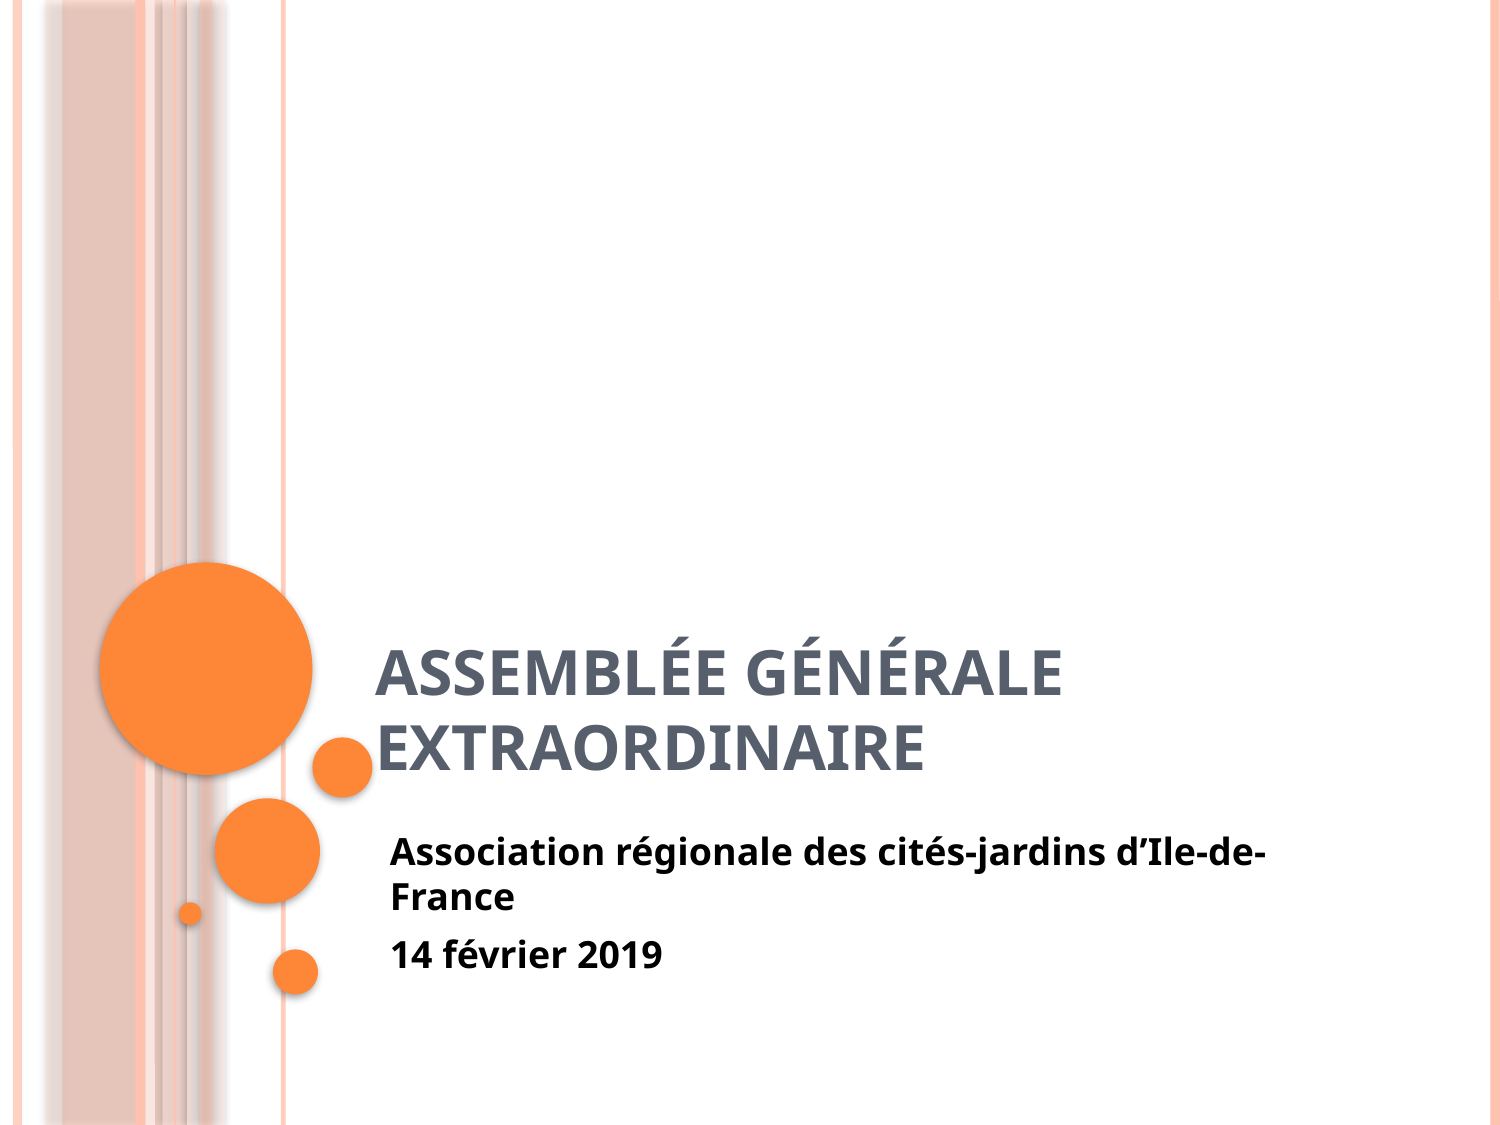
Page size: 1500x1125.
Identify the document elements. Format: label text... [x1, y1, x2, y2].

subtitle Association régionale des cités-jardins d’Ile-de-France 14 février 2019 [375, 820, 1388, 1046]
title Assemblée générale extraordinaire [360, 479, 1500, 791]
